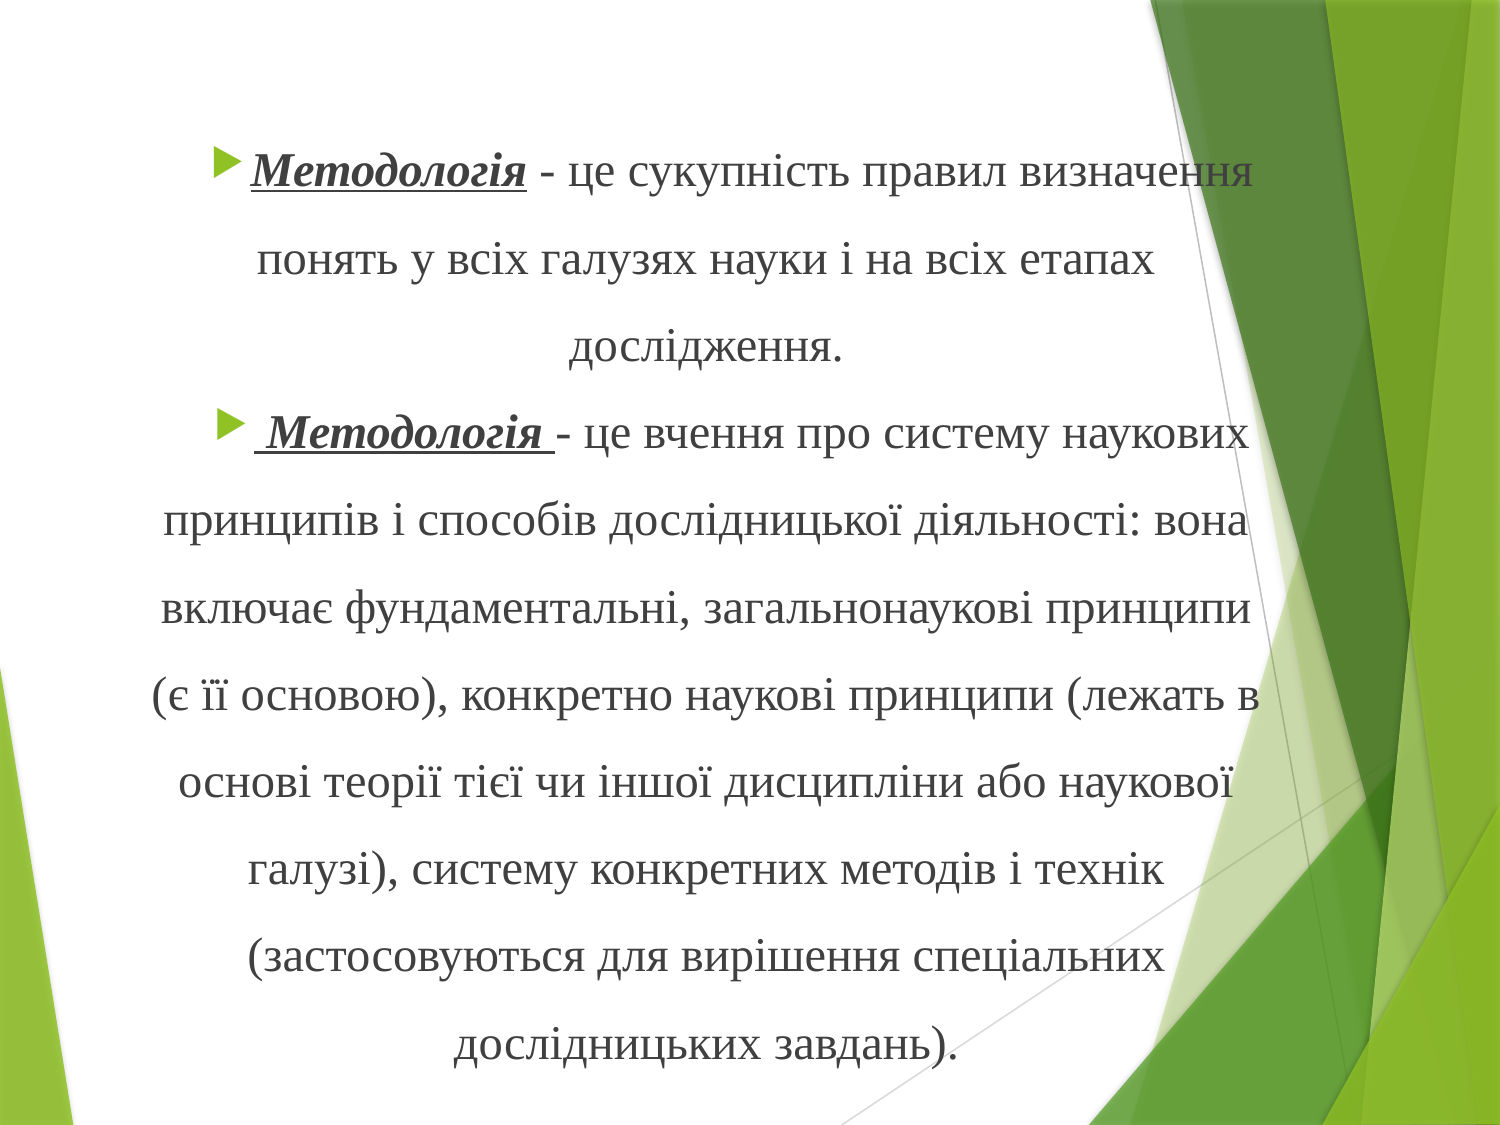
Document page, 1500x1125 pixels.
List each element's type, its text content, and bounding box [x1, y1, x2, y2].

list Методологія - це сукупність правил визначення понять у всіх галузях науки і на всіх етапах дослідження. Методологія - це вчення про систему наукових принципів і способів дослідницької діяльності: вона включає фундаментальні, загальнонаукові принципи (є її основою), конкретно наукові принципи (лежать в основі теорії тієї чи іншої дисципліни або наукової галузі), систему конкретних методів і технік (застосовуються для вирішення спеціальних дослідницьких завдань). [53, 101, 1376, 1083]
